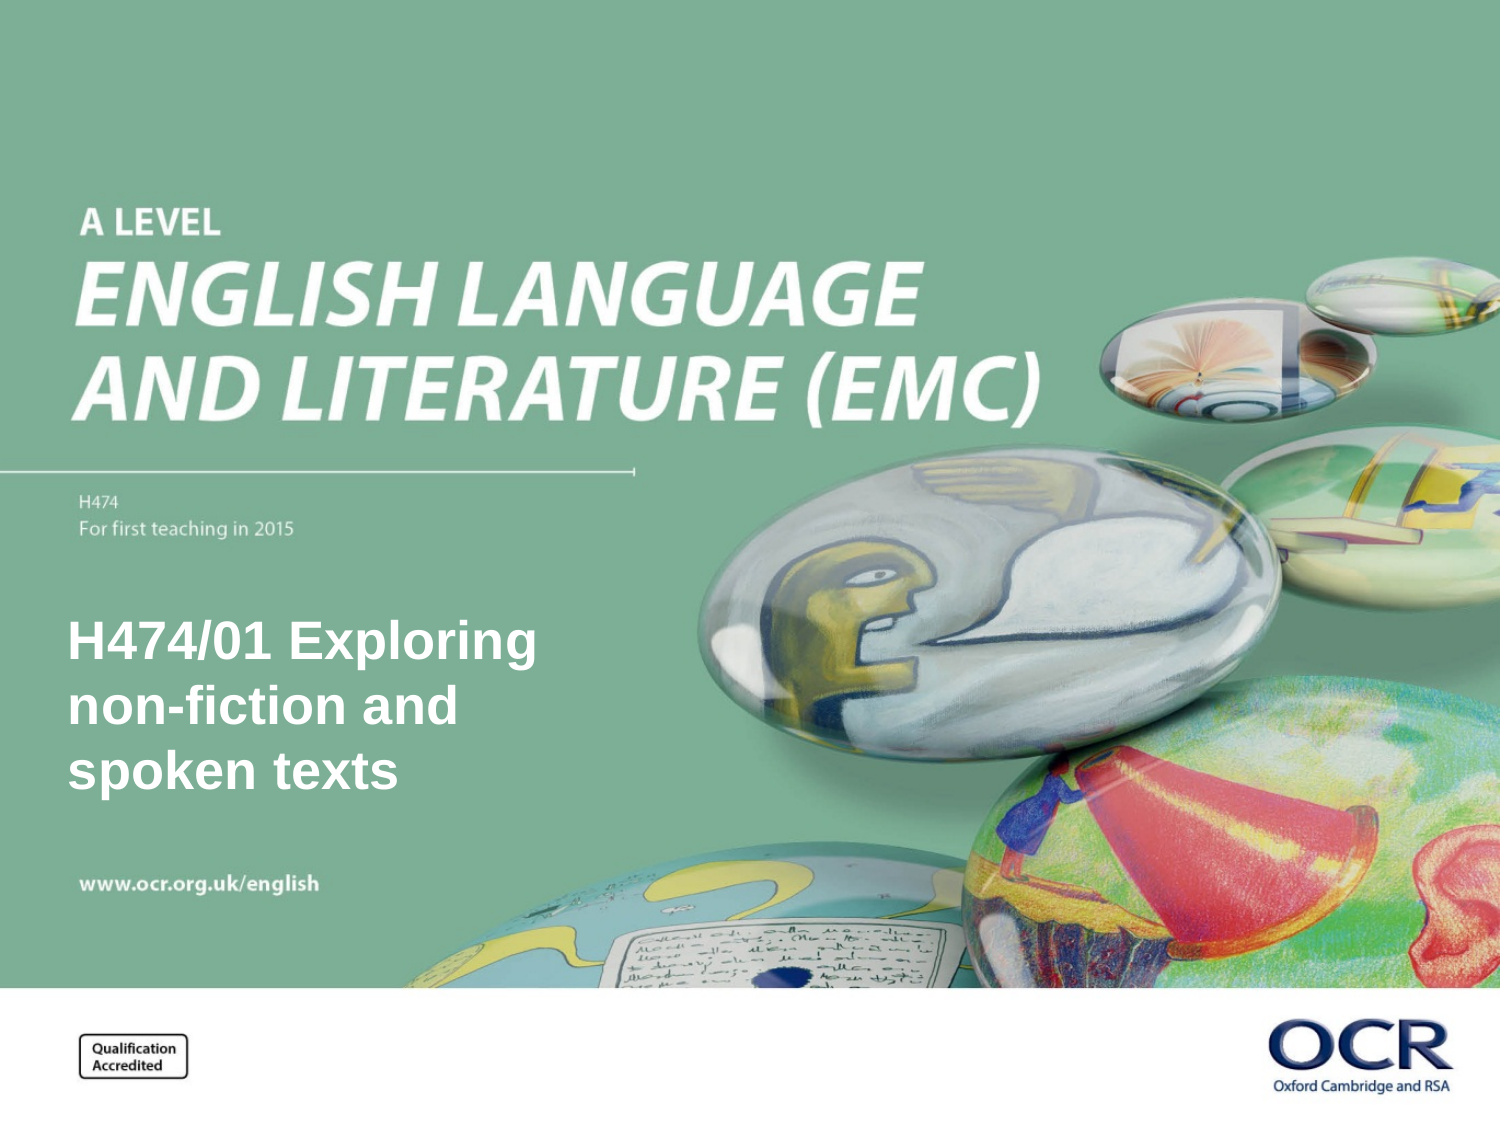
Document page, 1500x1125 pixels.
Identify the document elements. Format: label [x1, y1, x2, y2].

list [0, 0, 1500, 1125]
